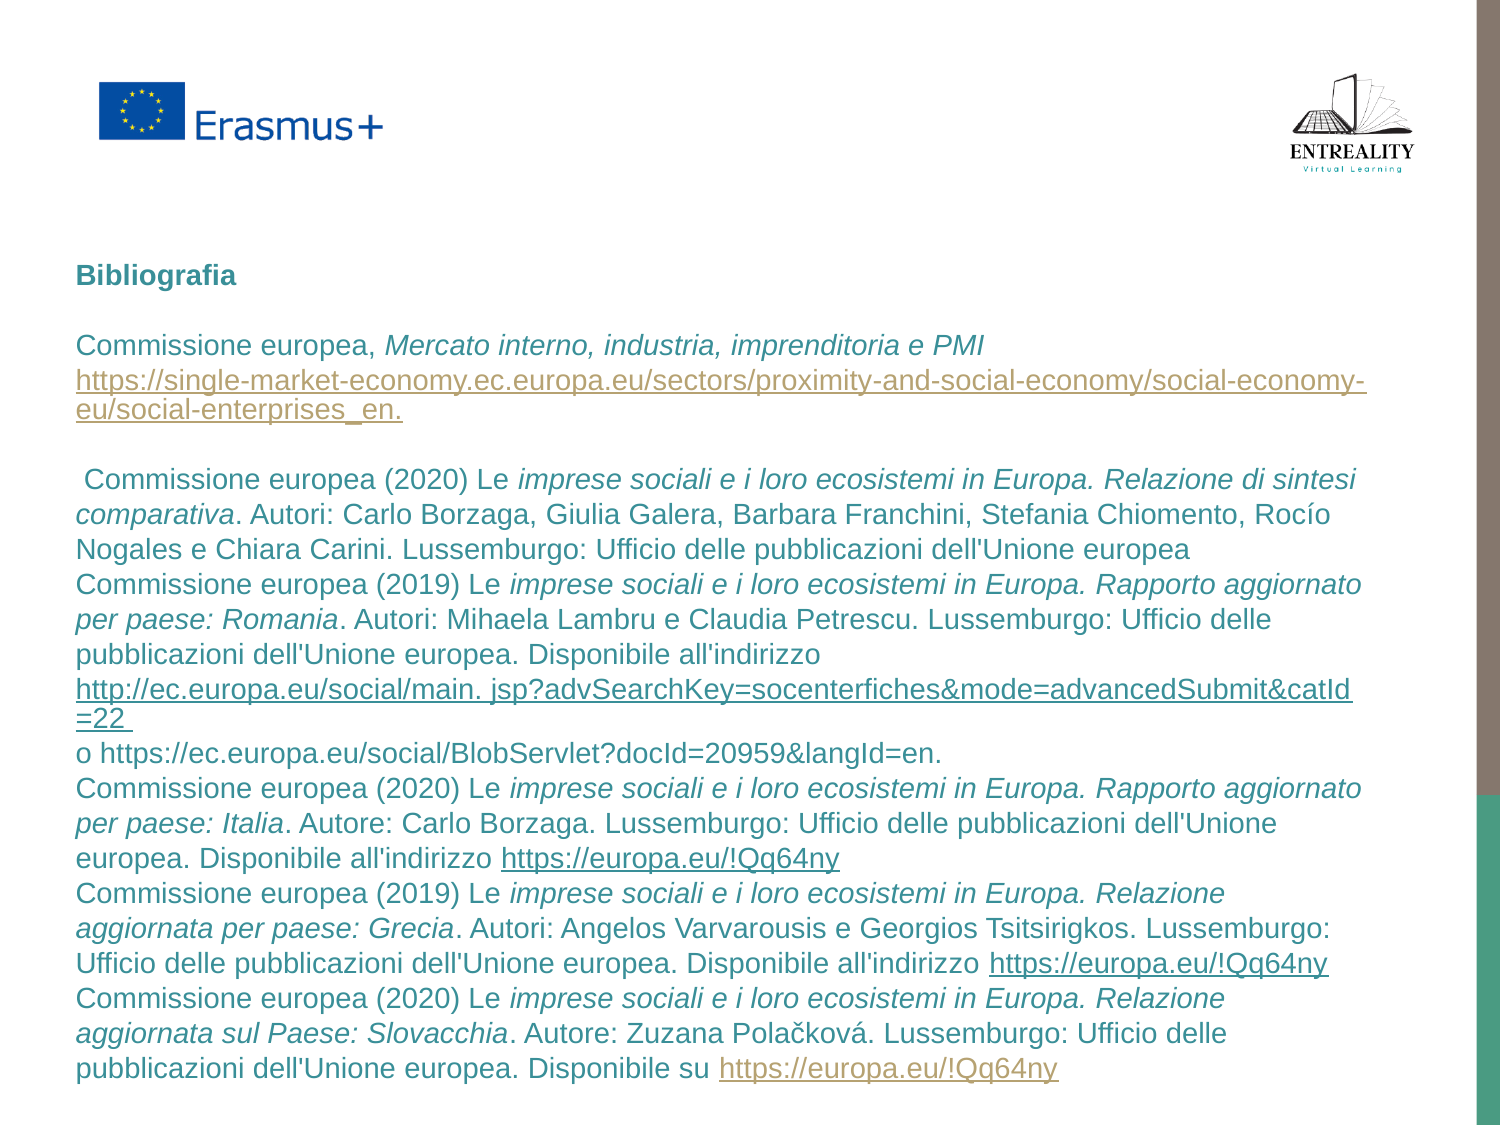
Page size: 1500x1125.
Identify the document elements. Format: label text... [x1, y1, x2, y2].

picture [1246, 17, 1458, 229]
subtitle [105, 656, 1301, 751]
title Bibliografia Commissione europea, Mercato interno, industria, imprenditoria e PMI https://single-market-economy.ec.europa.eu/sectors/proximity-and-social-economy/social-economy-eu/social-enterprises_en. Commissione europea (2020) Le imprese sociali e i loro ecosistemi in Europa. Relazione di sintesi comparativa. Autori: Carlo Borzaga, Giulia Galera, Barbara Franchini, Stefania Chiomento, Rocío Nogales e Chiara Carini. Lussemburgo: Ufficio delle pubblicazioni dell'Unione europea Commissione europea (2019) Le imprese sociali e i loro ecosistemi in Europa. Rapporto aggiornato per paese: Romania. Autori: Mihaela Lambru e Claudia Petrescu. Lussemburgo: Ufficio delle pubblicazioni dell'Unione europea. Disponibile all'indirizzo http://ec.europa.eu/social/main. jsp?advSearchKey=socenterfiches&mode=advancedSubmit&catId=22 o https://ec.europa.eu/social/BlobServlet?docId=20959&langId=en. Commissione europea (2020) Le imprese sociali e i loro ecosistemi in Europa. Rapporto aggiornato per paese: Italia. Autore: Carlo Borzaga. Lussemburgo: Ufficio delle pubblicazioni dell'Unione europea. Disponibile all'indirizzo https://europa.eu/!Qq64ny Commissione europea (2019) Le imprese sociali e i loro ecosistemi in Europa. Relazione aggiornata per paese: Grecia. Autori: Angelos Varvarousis e Georgios Tsitsirigkos. Lussemburgo: Ufficio delle pubblicazioni dell'Unione europea. Disponibile all'indirizzo https://europa.eu/!Qq64ny Commissione europea (2020) Le imprese sociali e i loro ecosistemi in Europa. Relazione aggiornata sul Paese: Slovacchia. Autore: Zuzana Polačková. Lussemburgo: Ufficio delle pubblicazioni dell'Unione europea. Disponibile su https://europa.eu/!Qq64ny [60, 382, 1385, 1010]
picture [81, 64, 399, 156]
